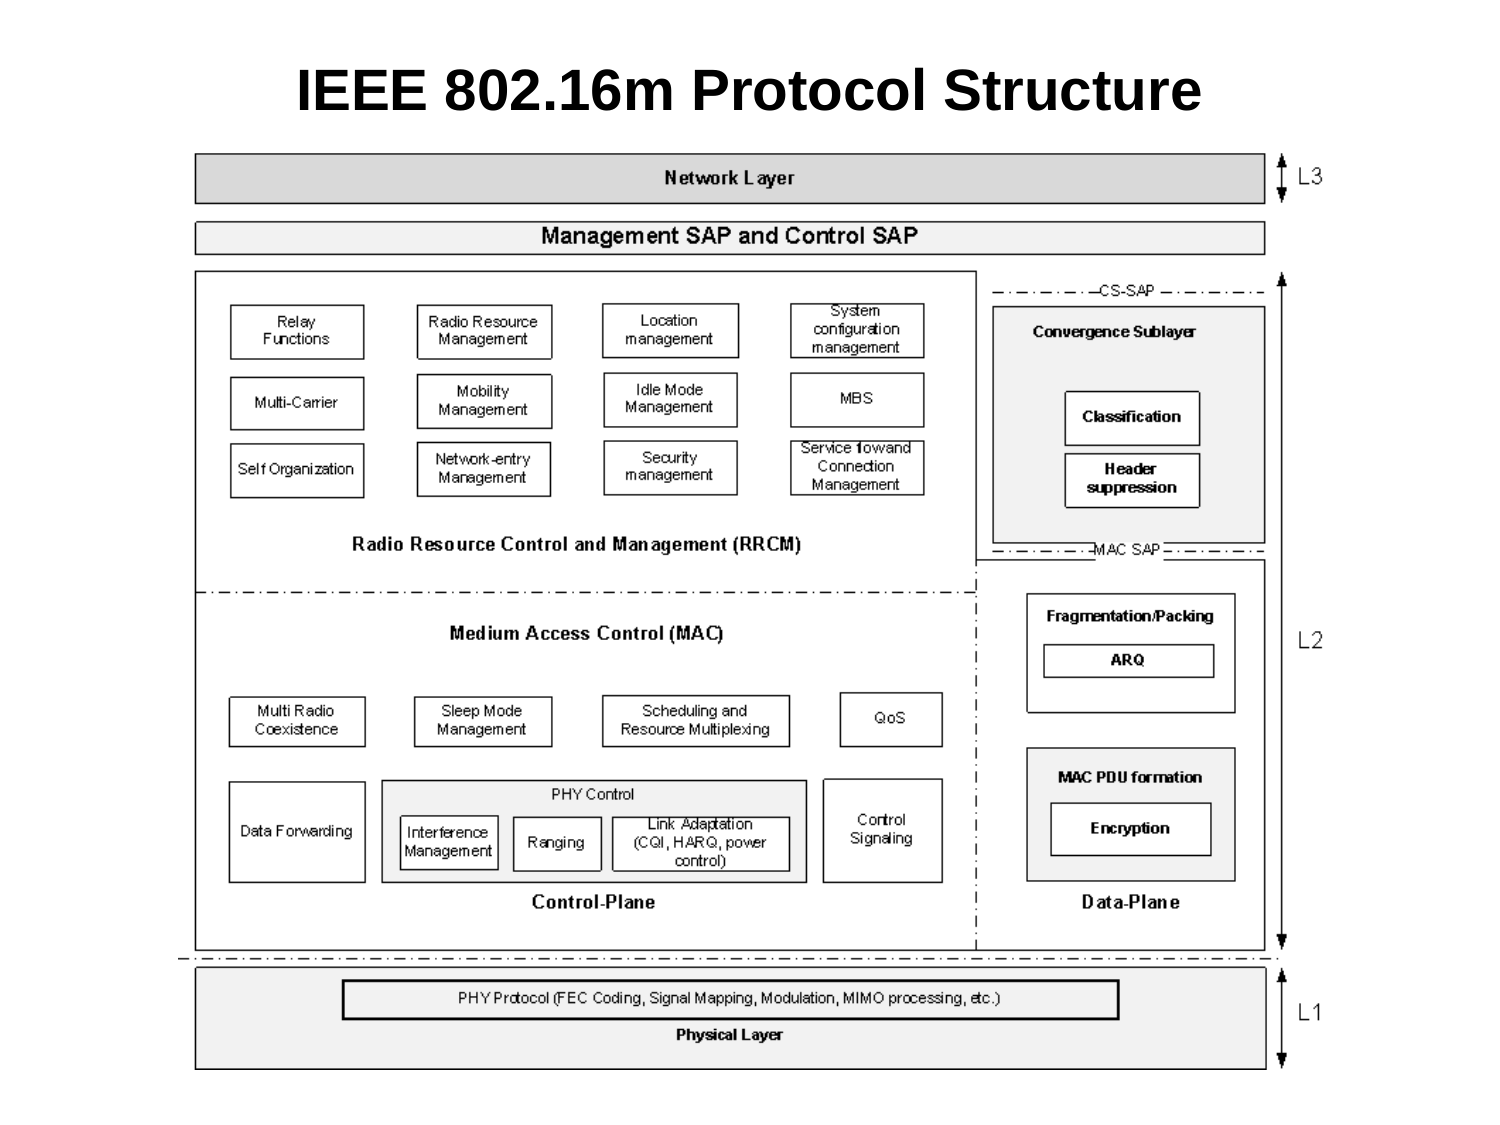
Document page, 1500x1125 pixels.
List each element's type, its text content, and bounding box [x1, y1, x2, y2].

text_box [31, 0, 1469, 188]
picture [178, 152, 1326, 1070]
title IEEE 802.16m Protocol Structure [75, 45, 1425, 233]
